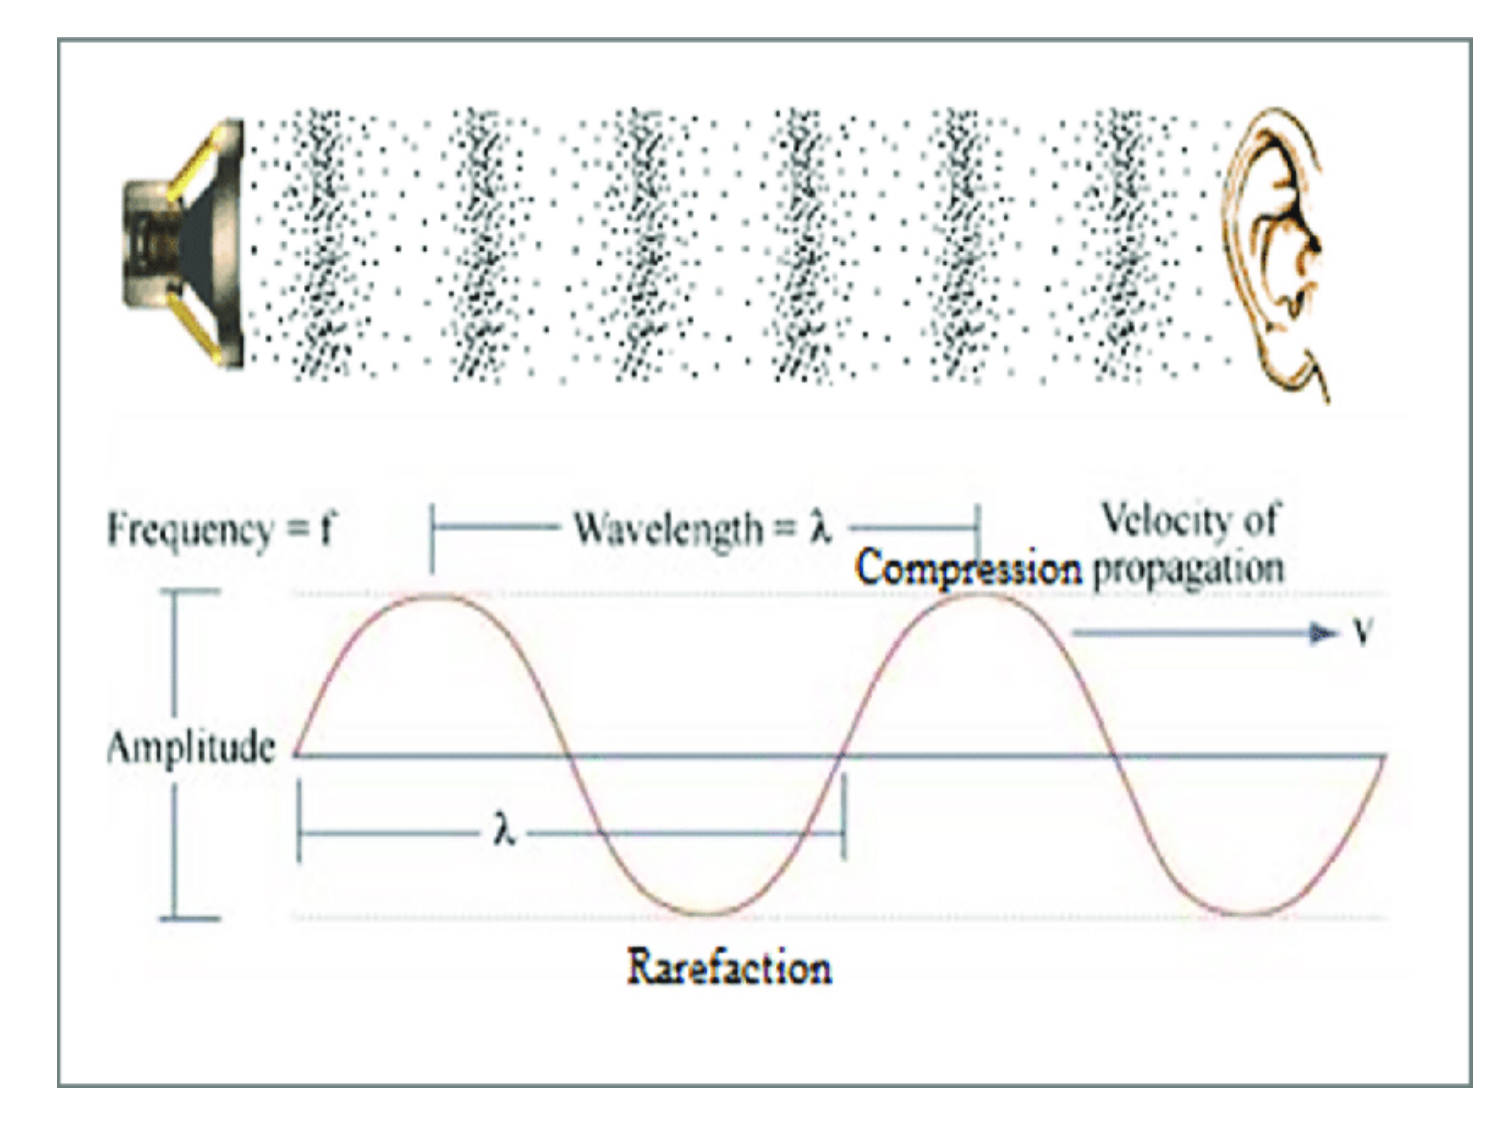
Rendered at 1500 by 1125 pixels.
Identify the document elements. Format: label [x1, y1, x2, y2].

picture [57, 37, 1474, 1088]
